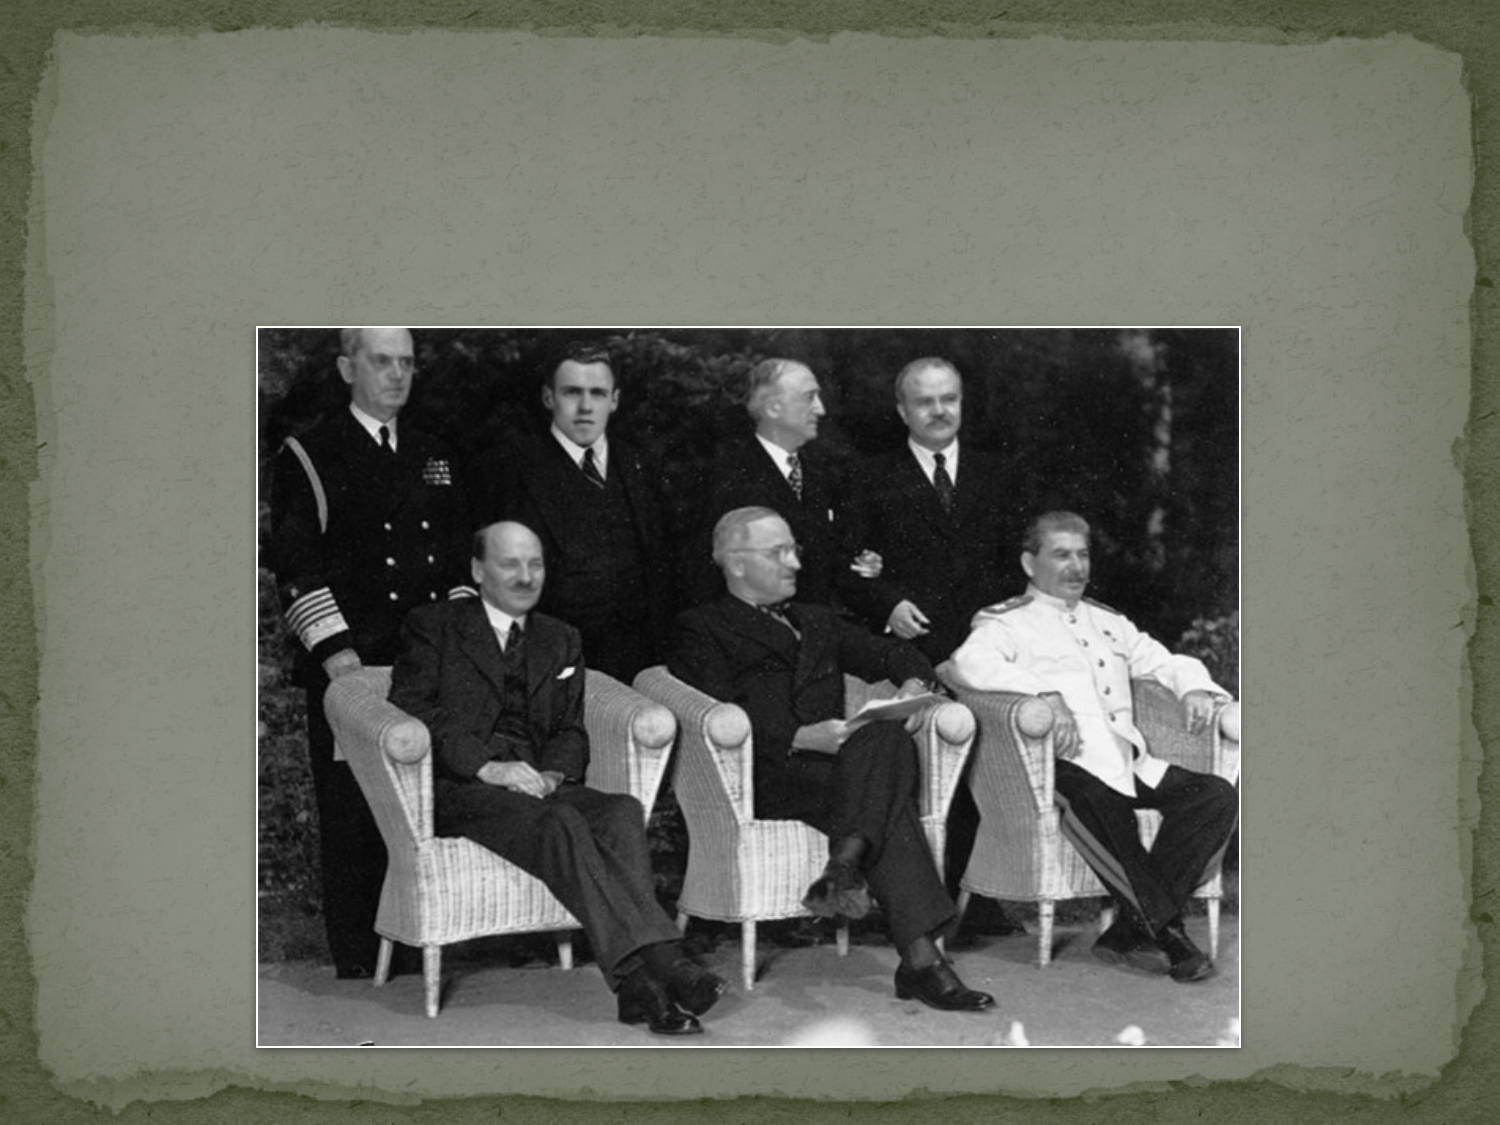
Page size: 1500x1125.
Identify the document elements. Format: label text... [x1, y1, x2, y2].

title Потсдамская конференция (Сталин, Трумен, Эттли; июль 1945 г) [46, 316, 1397, 517]
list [260, 330, 1237, 1044]
